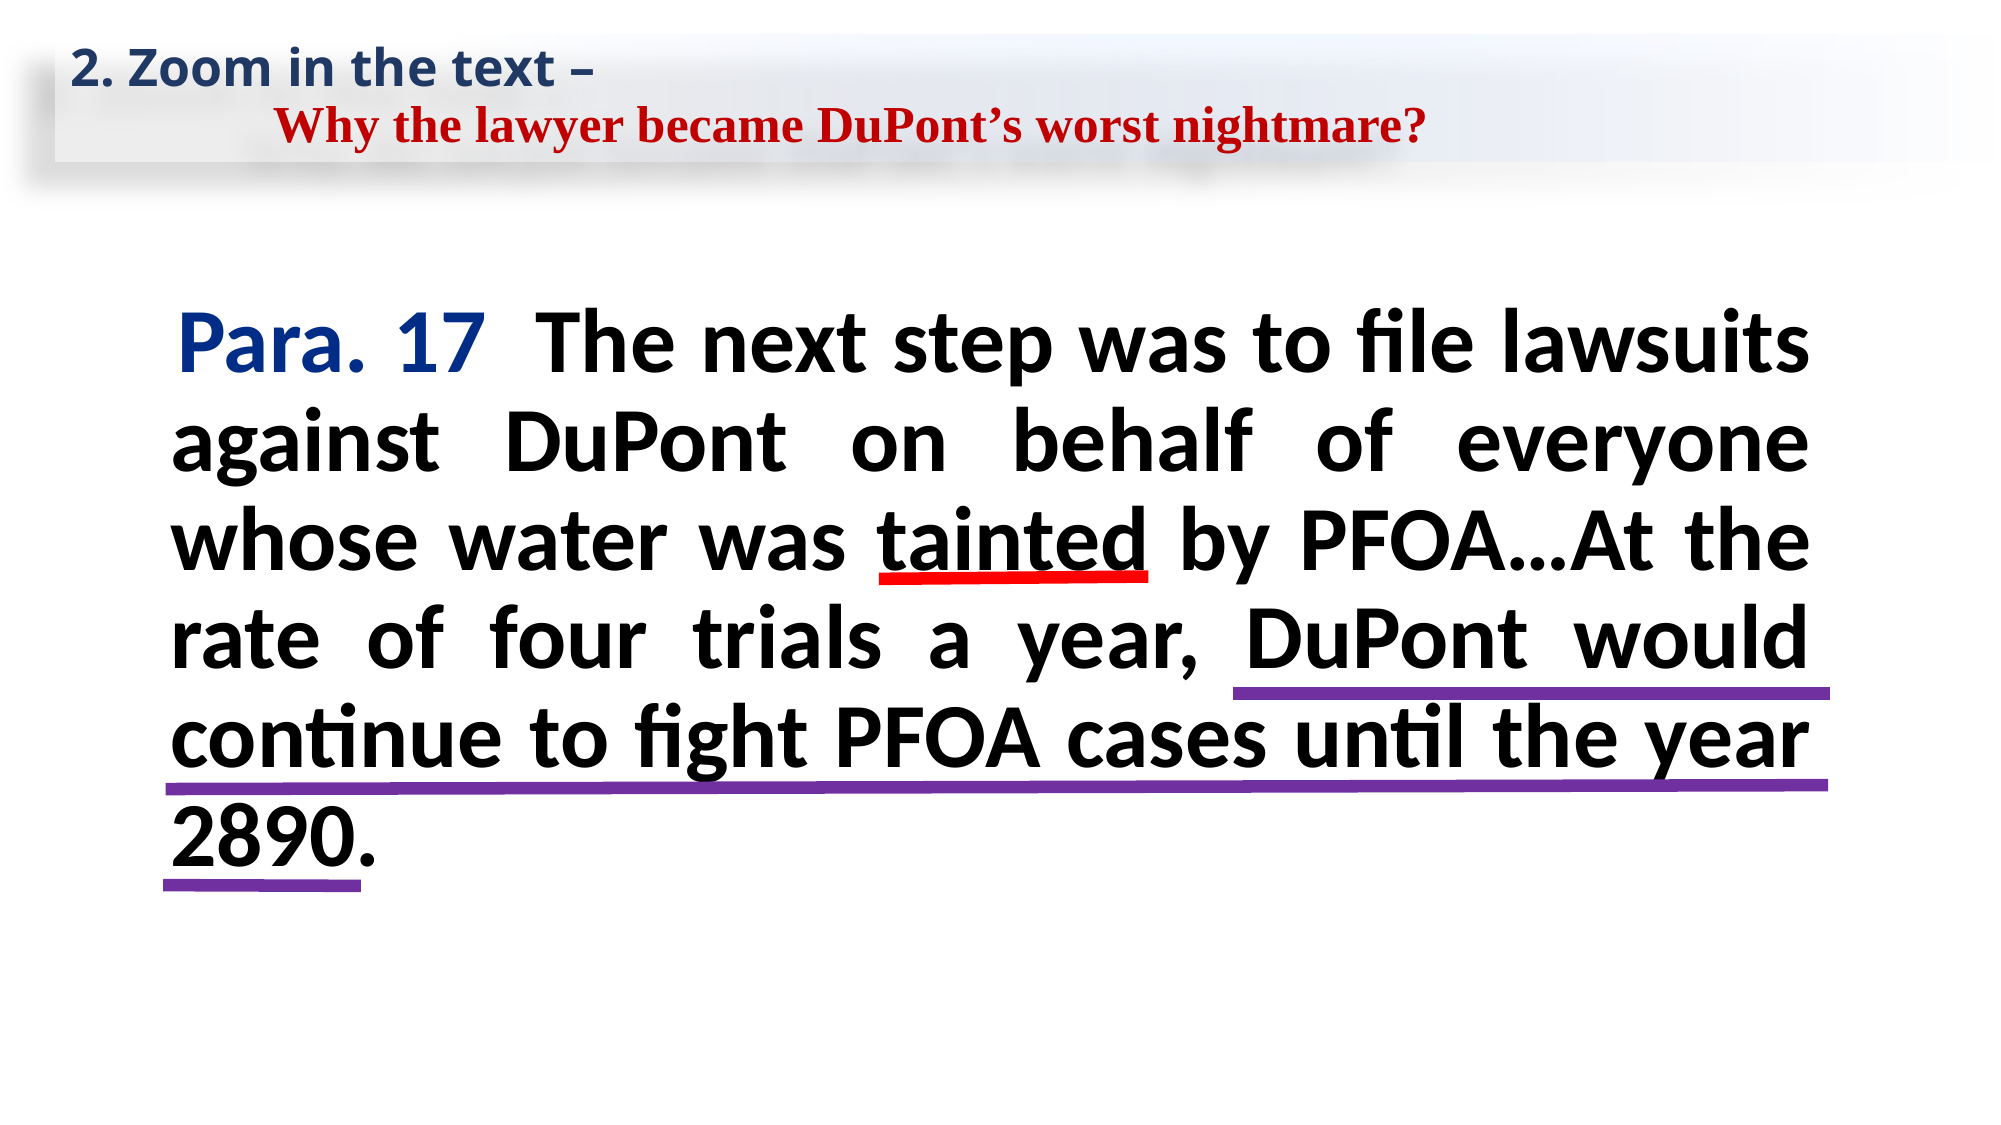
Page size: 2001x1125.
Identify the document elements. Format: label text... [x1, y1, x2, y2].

title 2. Zoom in the text – Why the lawyer became DuPont’s worst nightmare? [55, 34, 2000, 162]
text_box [163, 693, 1831, 886]
list Para. 17 The next step was to file lawsuits against DuPont on behalf of everyone whose water was tainted by PFOA…At the rate of four trials a year, DuPont would continue to fight PFOA cases until the year 2890. [112, 283, 1833, 972]
